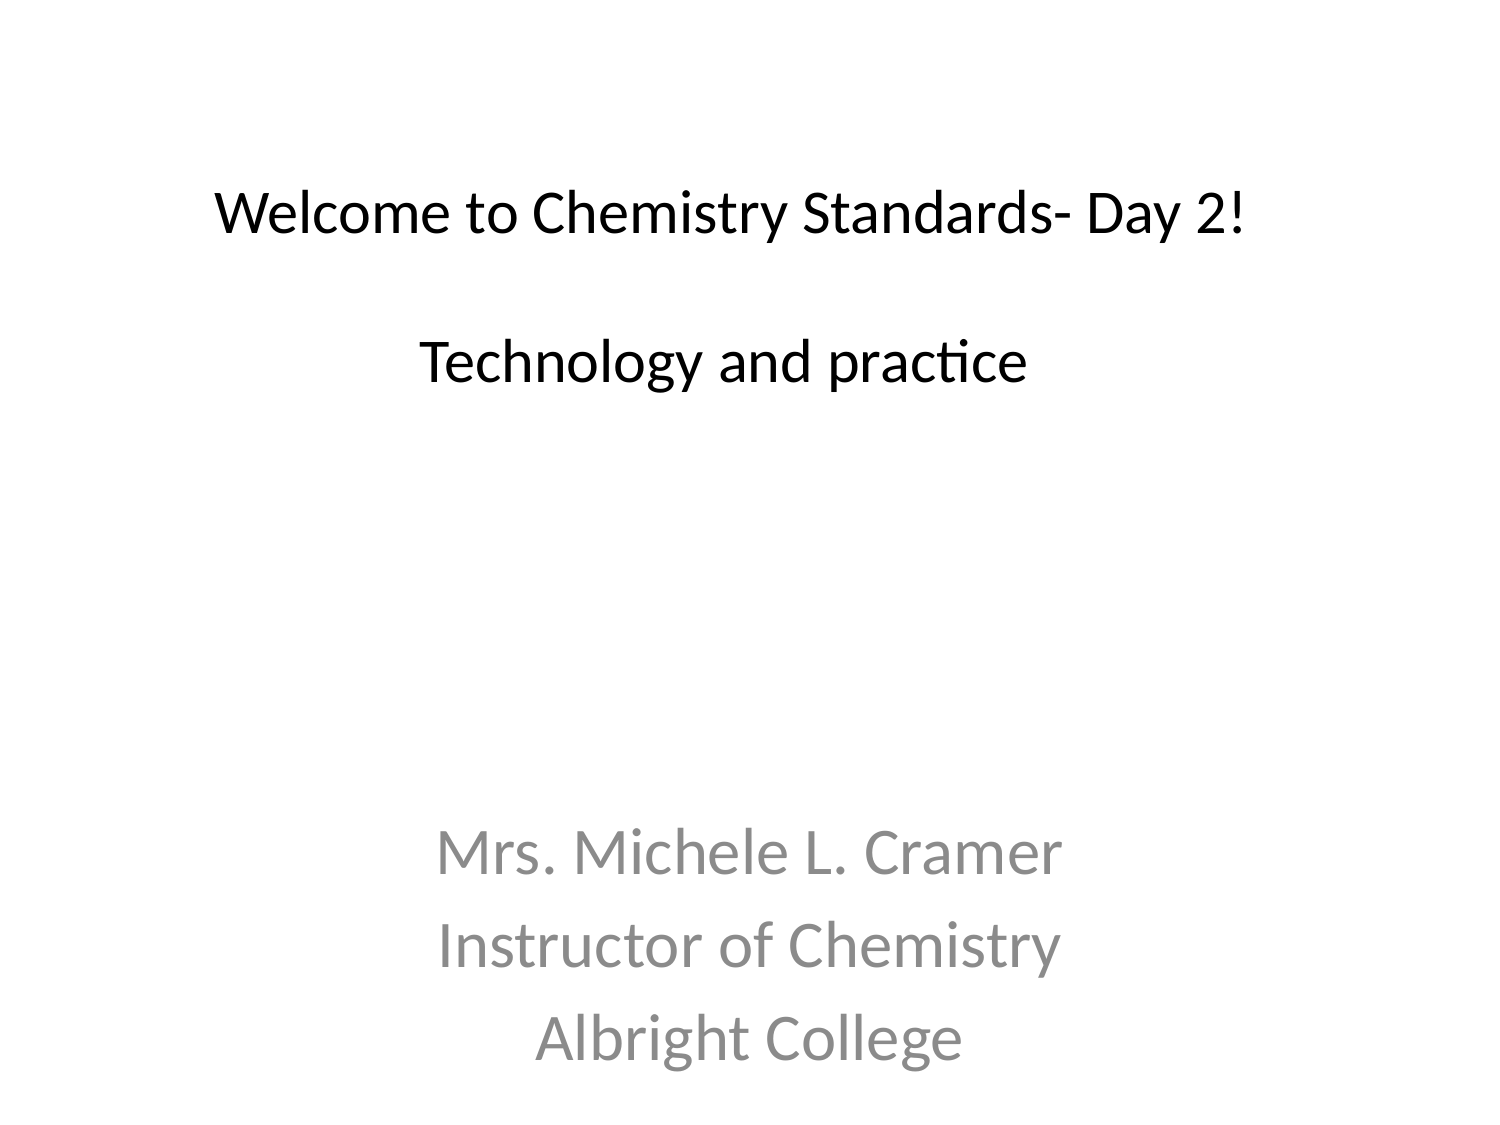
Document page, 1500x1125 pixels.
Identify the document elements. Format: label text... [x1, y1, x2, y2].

subtitle Mrs. Michele L. Cramer Instructor of Chemistry Albright College [225, 800, 1275, 1088]
title Welcome to Chemistry Standards- Day 2! Technology and practice [112, 162, 1350, 404]
